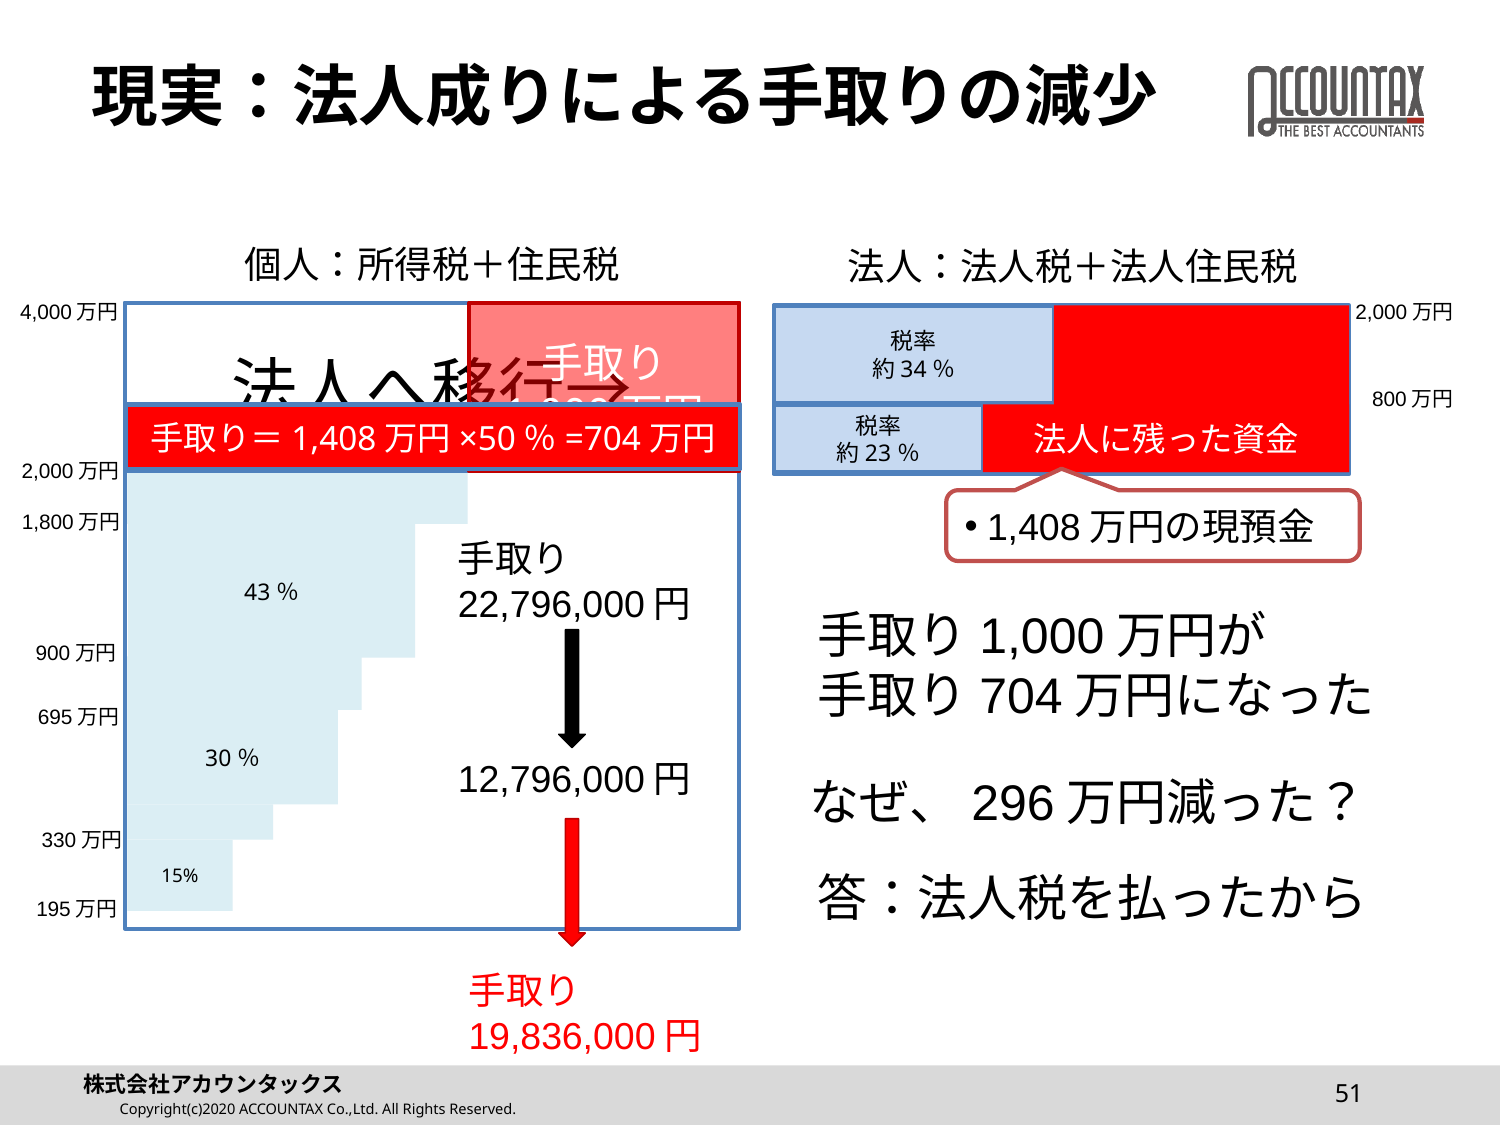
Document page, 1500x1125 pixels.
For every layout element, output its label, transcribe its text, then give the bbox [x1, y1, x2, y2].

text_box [456, 818, 715, 1066]
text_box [0, 291, 740, 929]
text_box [445, 629, 704, 809]
text_box 手取り1,000万円が 手取り704万円になった [802, 596, 1413, 731]
table_cell [442, 632, 706, 818]
text_box 法人：法人税＋法人住民税 [832, 235, 1313, 289]
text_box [982, 305, 1350, 473]
slide_number 51 [1271, 1070, 1427, 1118]
picture [1353, 66, 1424, 137]
text_box 答：法人税を払ったから [802, 859, 1413, 935]
title 現実：法人成りによる手取りの減少 [76, 31, 1353, 157]
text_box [773, 291, 1467, 475]
text_box なぜ、296万円減った？ [794, 763, 1405, 838]
text_box 個人：所得税＋住民税 [229, 233, 635, 289]
text_box 1,408万円の現預金 [944, 484, 1362, 564]
